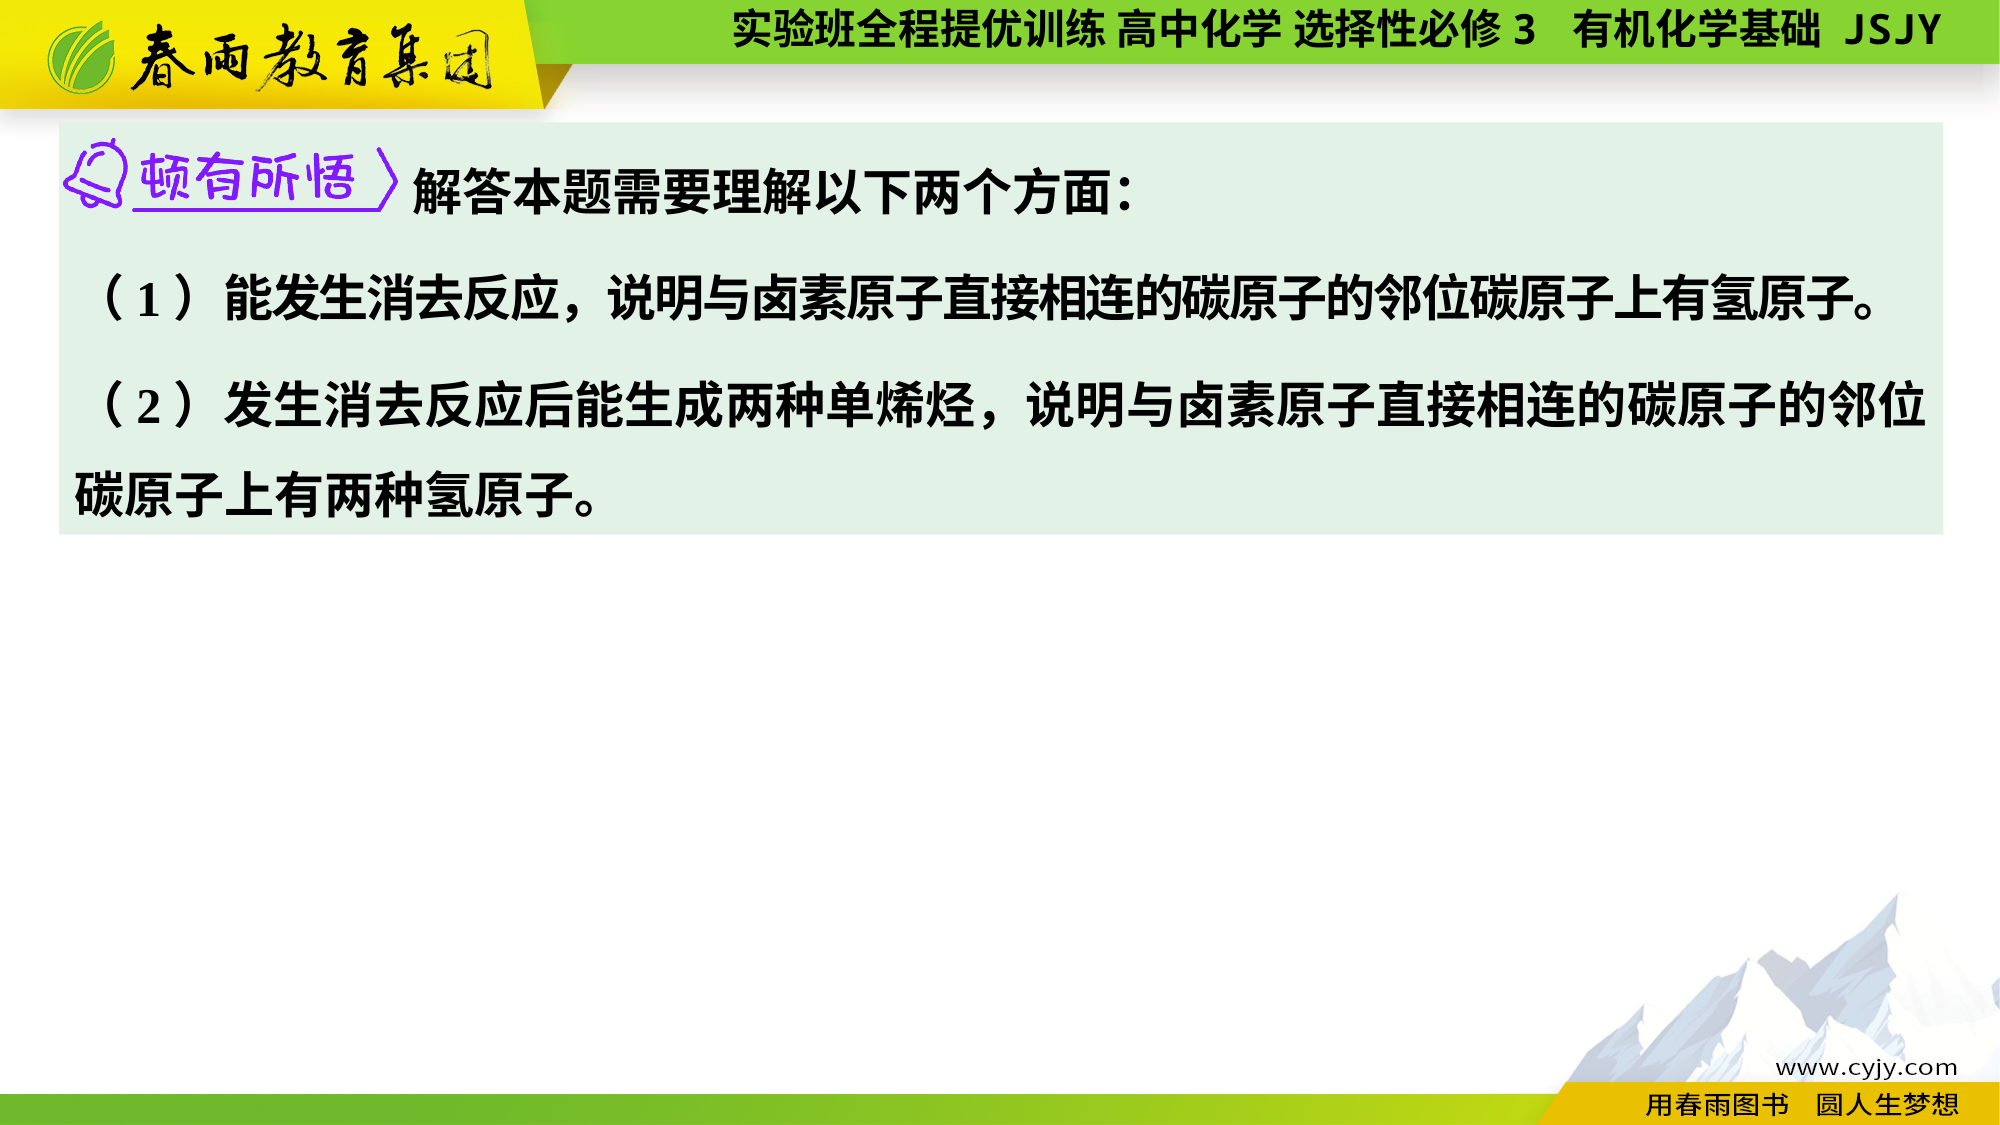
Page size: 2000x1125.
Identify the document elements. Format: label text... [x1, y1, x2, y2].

list 解答本题需要理解以下两个方面： （1）能发生消去反应，说明与卤素原子直接相连的碳原子的邻位碳原子上有氢原子。 （2）发生消去反应后能生成两种单烯烃，说明与卤素原子直接相连的碳原子的邻位碳原子上有两种氢原子。 [59, 122, 1944, 535]
picture [0, 0, 2000, 1125]
